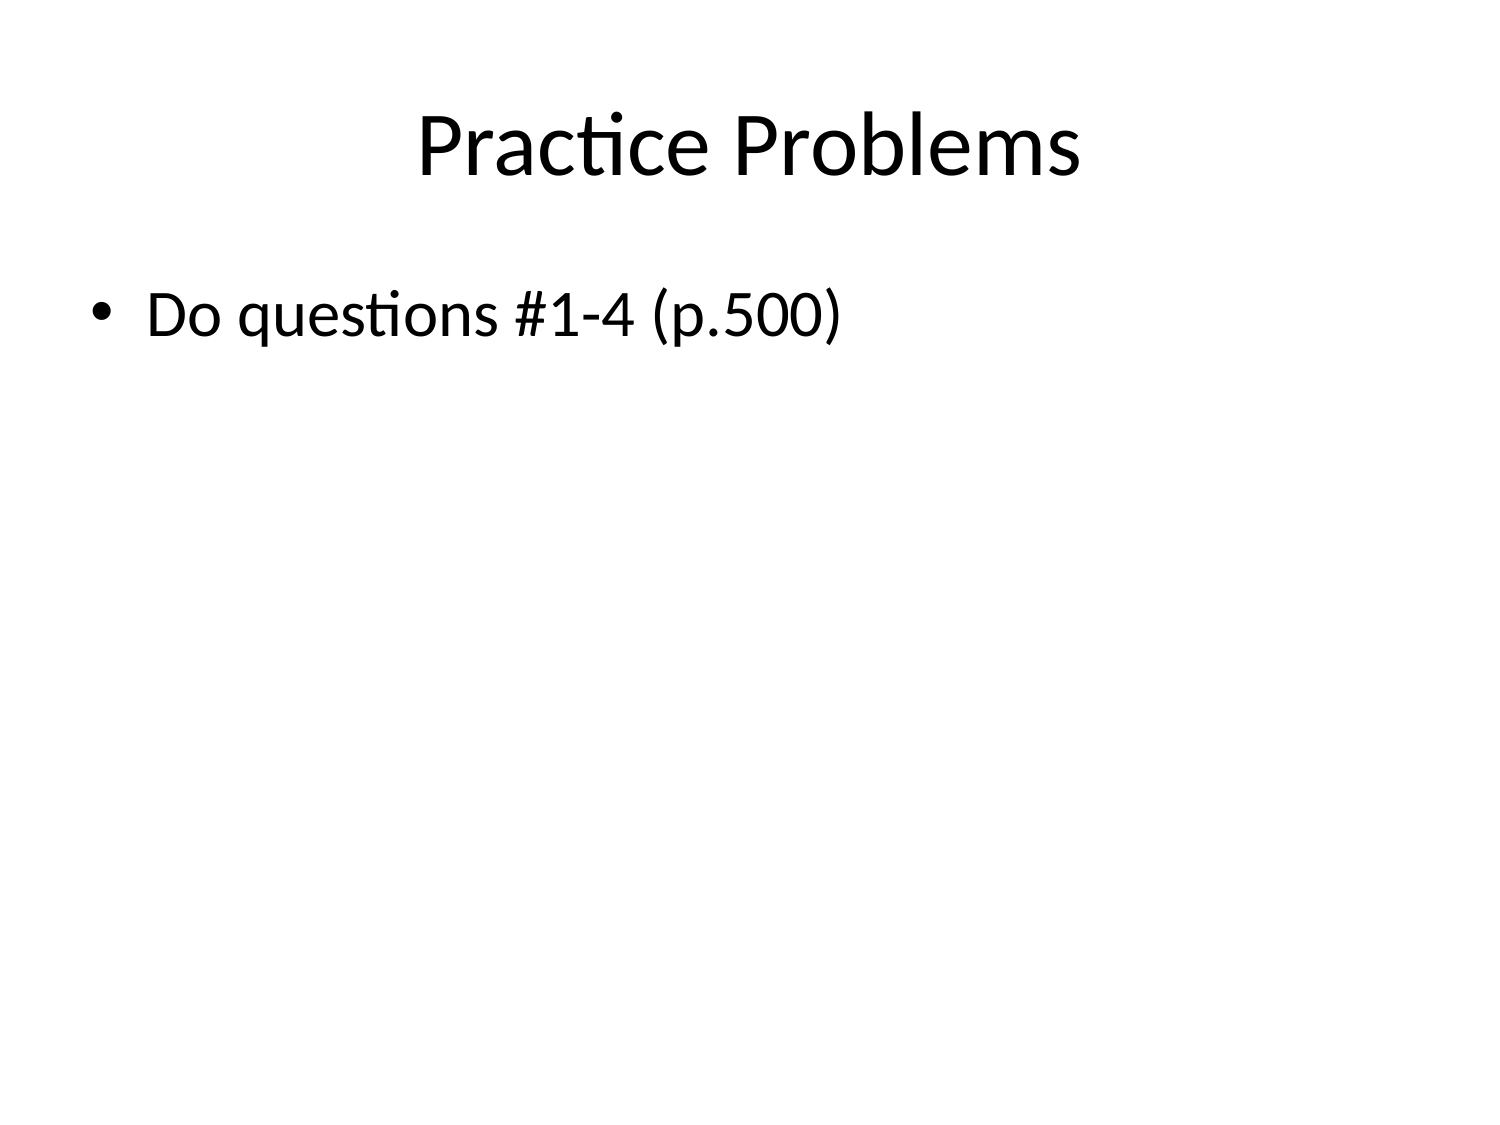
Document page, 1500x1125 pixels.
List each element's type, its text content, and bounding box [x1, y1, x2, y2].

list Do questions #1-4 (p.500) [75, 262, 1425, 1005]
title Practice Problems [75, 45, 1425, 233]
